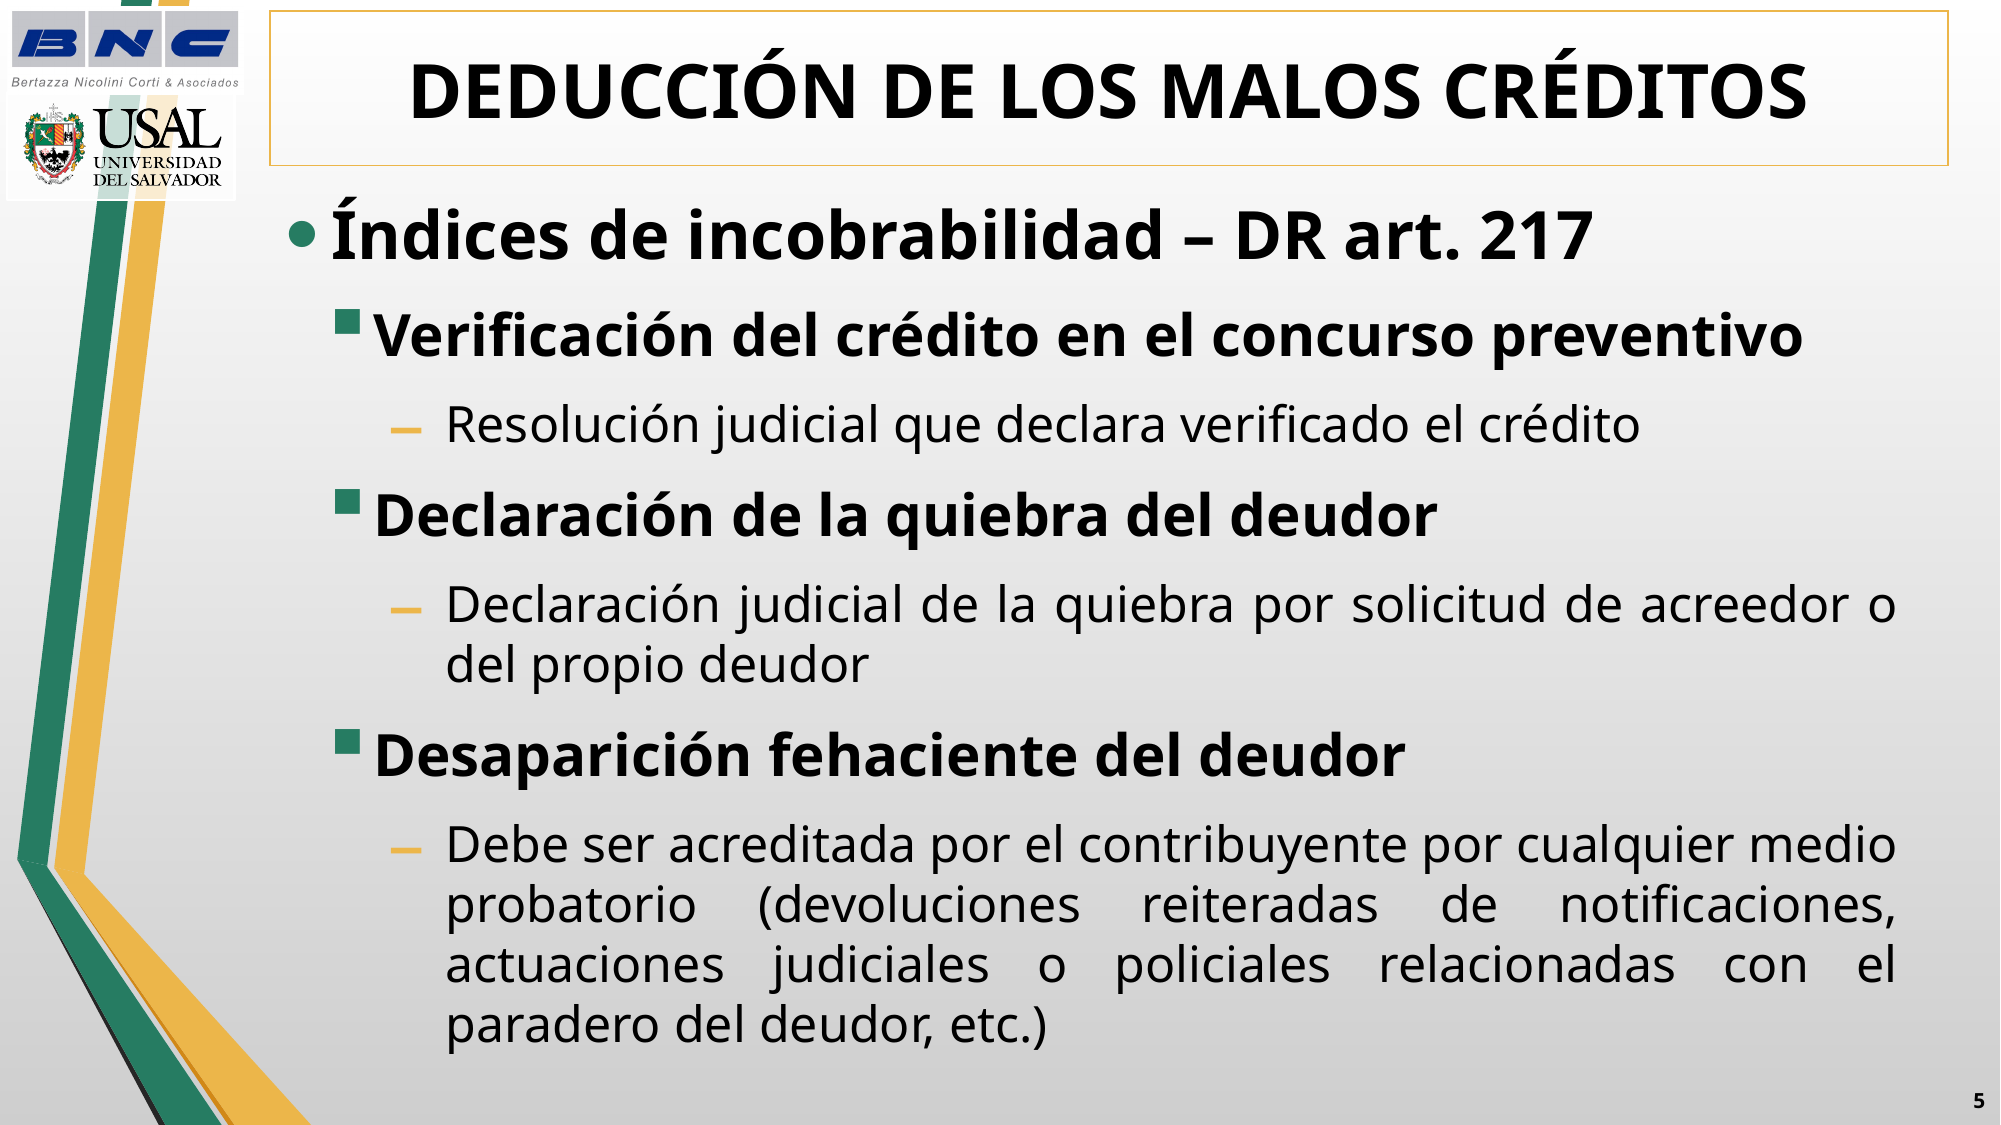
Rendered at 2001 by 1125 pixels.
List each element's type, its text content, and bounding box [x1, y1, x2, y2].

list Índices de incobrabilidad – DR art. 217 Verificación del crédito en el concurso preventivo Resolución judicial que declara verificado el crédito Declaración de la quiebra del deudor Declaración judicial de la quiebra por solicitud de acreedor o del propio deudor Desaparición fehaciente del deudor Debe ser acreditada por el contribuyente por cualquier medio probatorio (devoluciones reiteradas de notificaciones, actuaciones judiciales o policiales relacionadas con el paradero del deudor, etc.) [269, 185, 1914, 1078]
slide_number 4 [1913, 1077, 2000, 1125]
picture [22, 102, 222, 190]
title DEDUCCIÓN DE LOS MALOS CRÉDITOS [269, 10, 1948, 166]
picture [7, 6, 244, 95]
